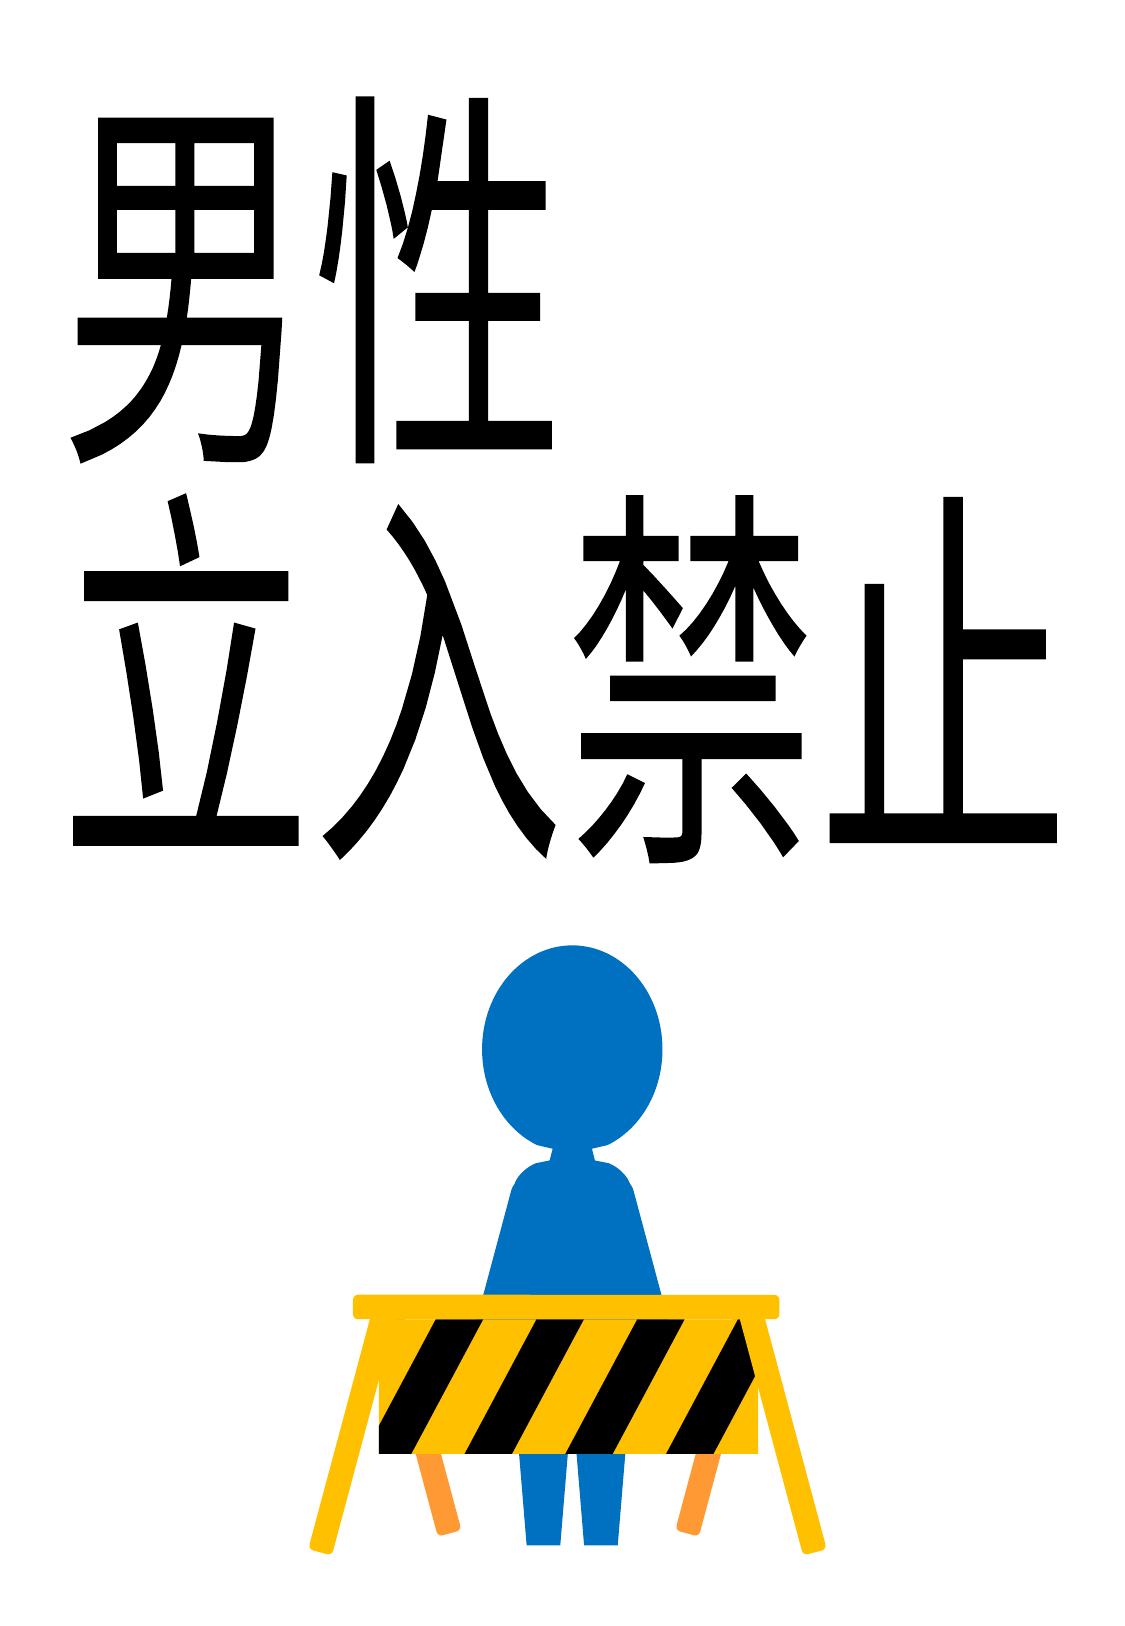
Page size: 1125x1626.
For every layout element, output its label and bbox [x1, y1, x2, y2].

text_box [340, 945, 795, 1557]
